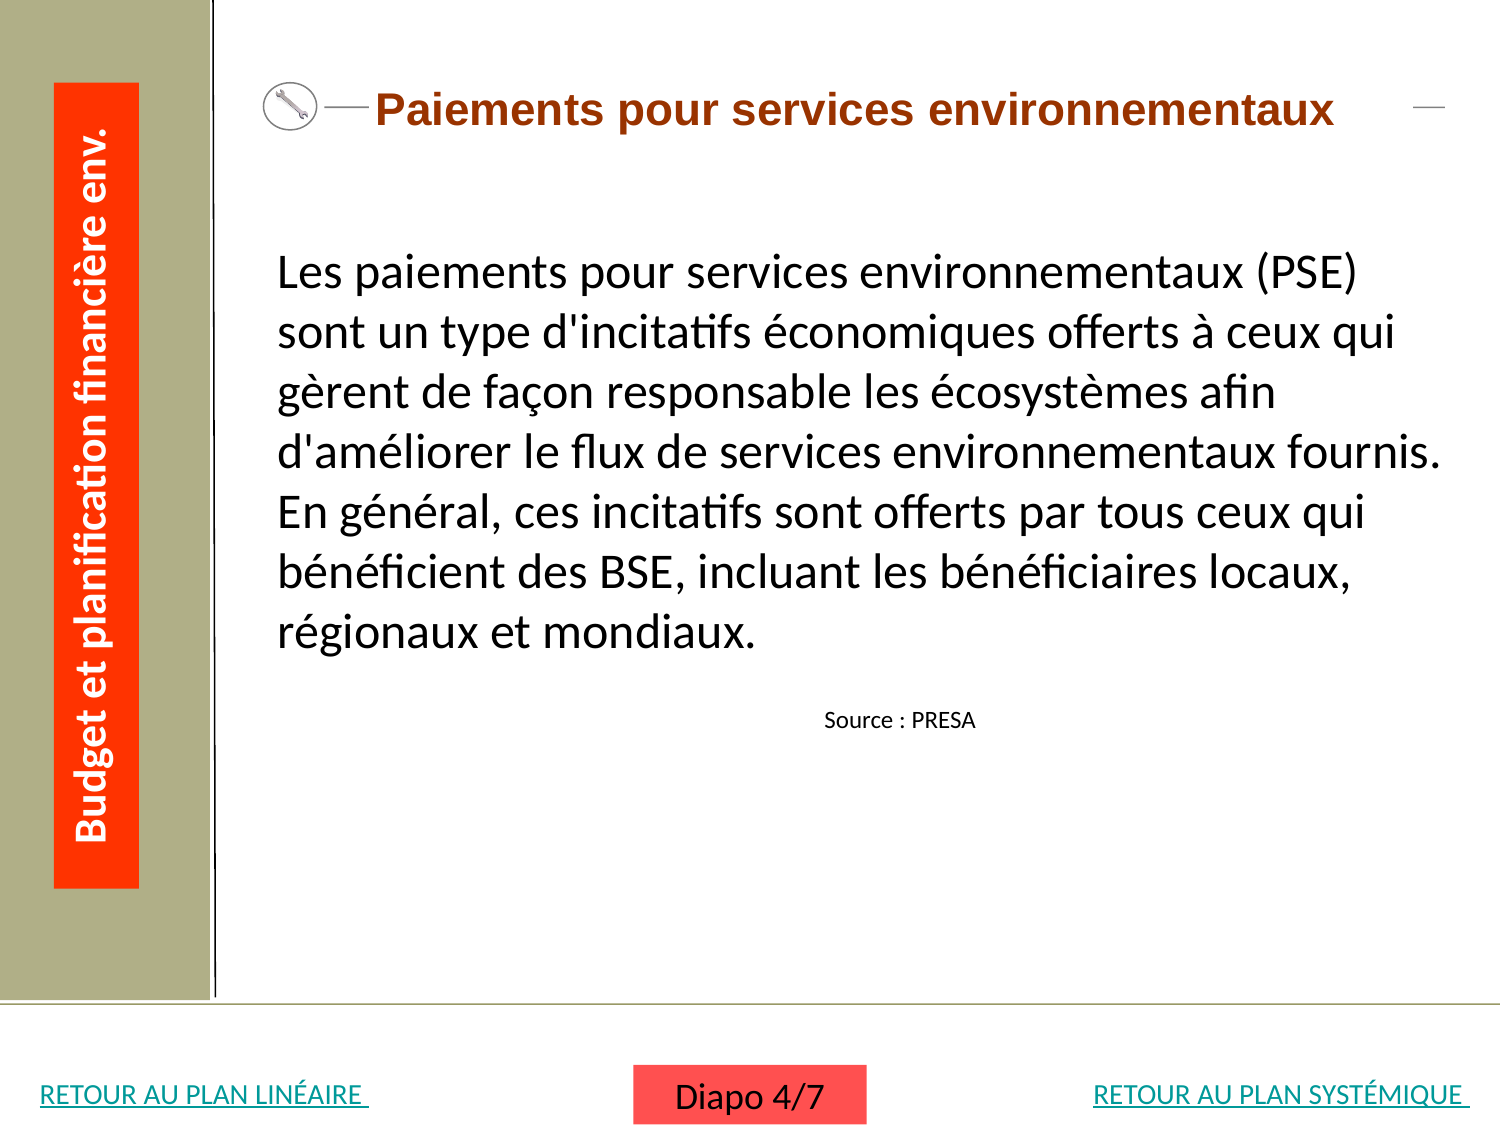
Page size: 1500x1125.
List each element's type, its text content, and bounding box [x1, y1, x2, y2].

text_box Diapo 4/7 [633, 1064, 867, 1125]
text_box Source : PRESA [809, 695, 1500, 741]
text_box RETOUR AU PLAN SYSTÉMIQUE [819, 1063, 1482, 1122]
text_box [0, 0, 210, 1001]
text_box RETOUR AU PLAN LINÉAIRE [27, 1063, 623, 1122]
text_box Les paiements pour services environnementaux (PSE) sont un type d'incitatifs économiques offerts à ceux qui gèrent de façon responsable les écosystèmes afin d'améliorer le flux de services environnementaux fournis. En général, ces incitatifs sont offerts par tous ceux qui bénéficient des BSE, incluant les bénéficiaires locaux, régionaux et mondiaux. [262, 231, 1458, 678]
picture [274, 89, 309, 120]
text_box Budget et planification financière env. [53, 82, 139, 889]
text_box Paiements pour services environnementaux [369, 62, 1413, 157]
text_box [263, 82, 317, 121]
